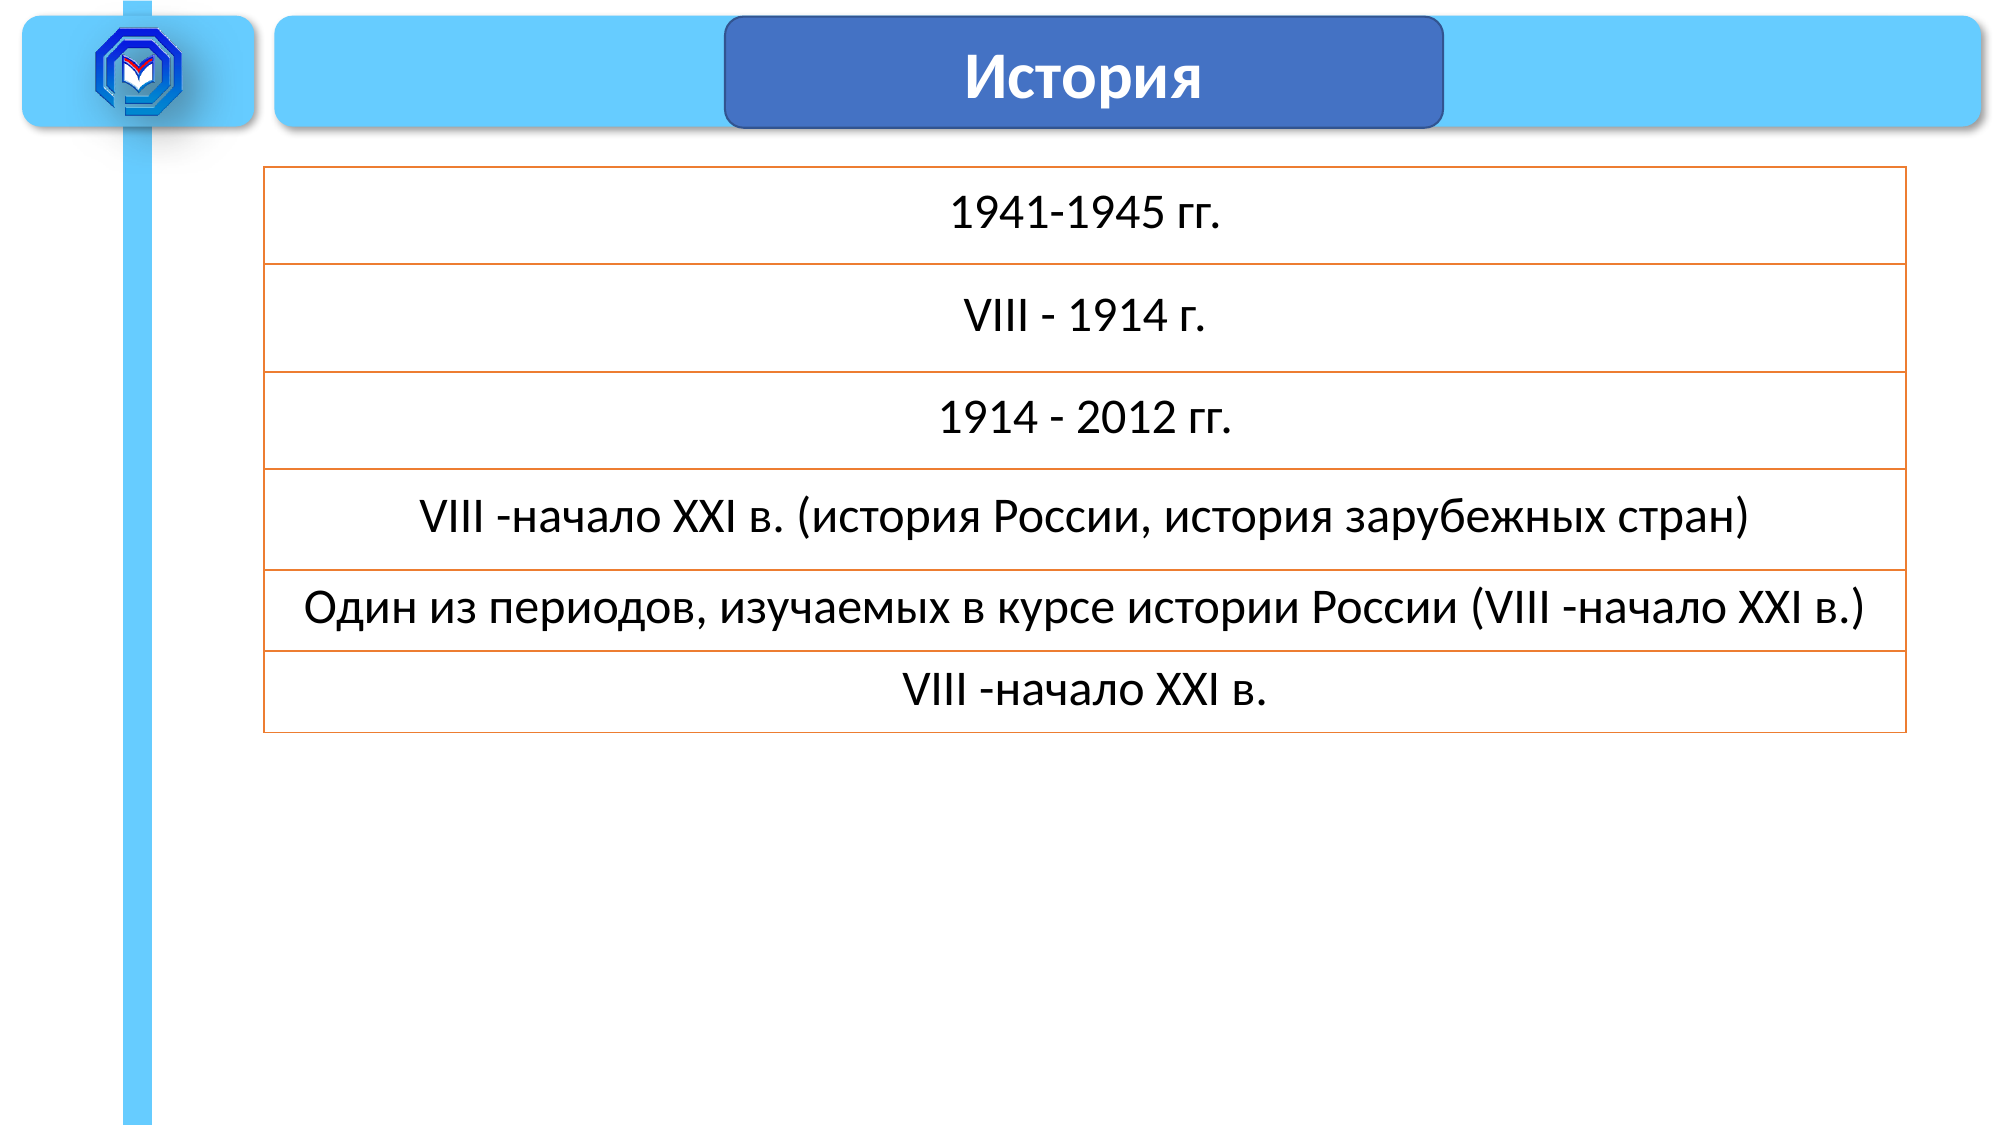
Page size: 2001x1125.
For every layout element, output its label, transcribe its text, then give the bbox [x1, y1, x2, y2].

table_cell VIII -начало ХХI в. (история России, история зарубежных стран) [265, 470, 1905, 569]
table_header 1941-1945 гг. [265, 168, 1905, 263]
table_cell 1914 - 2012 гг. [265, 373, 1905, 468]
picture [91, 23, 186, 119]
text_box История [723, 15, 1445, 129]
table_cell VIII - 1914 г. [265, 265, 1905, 371]
table_cell VIII -начало ХХI в. [265, 652, 1905, 732]
table_cell Один из периодов, изучаемых в курсе истории России (VIII -начало ХХI в.) [265, 571, 1905, 650]
